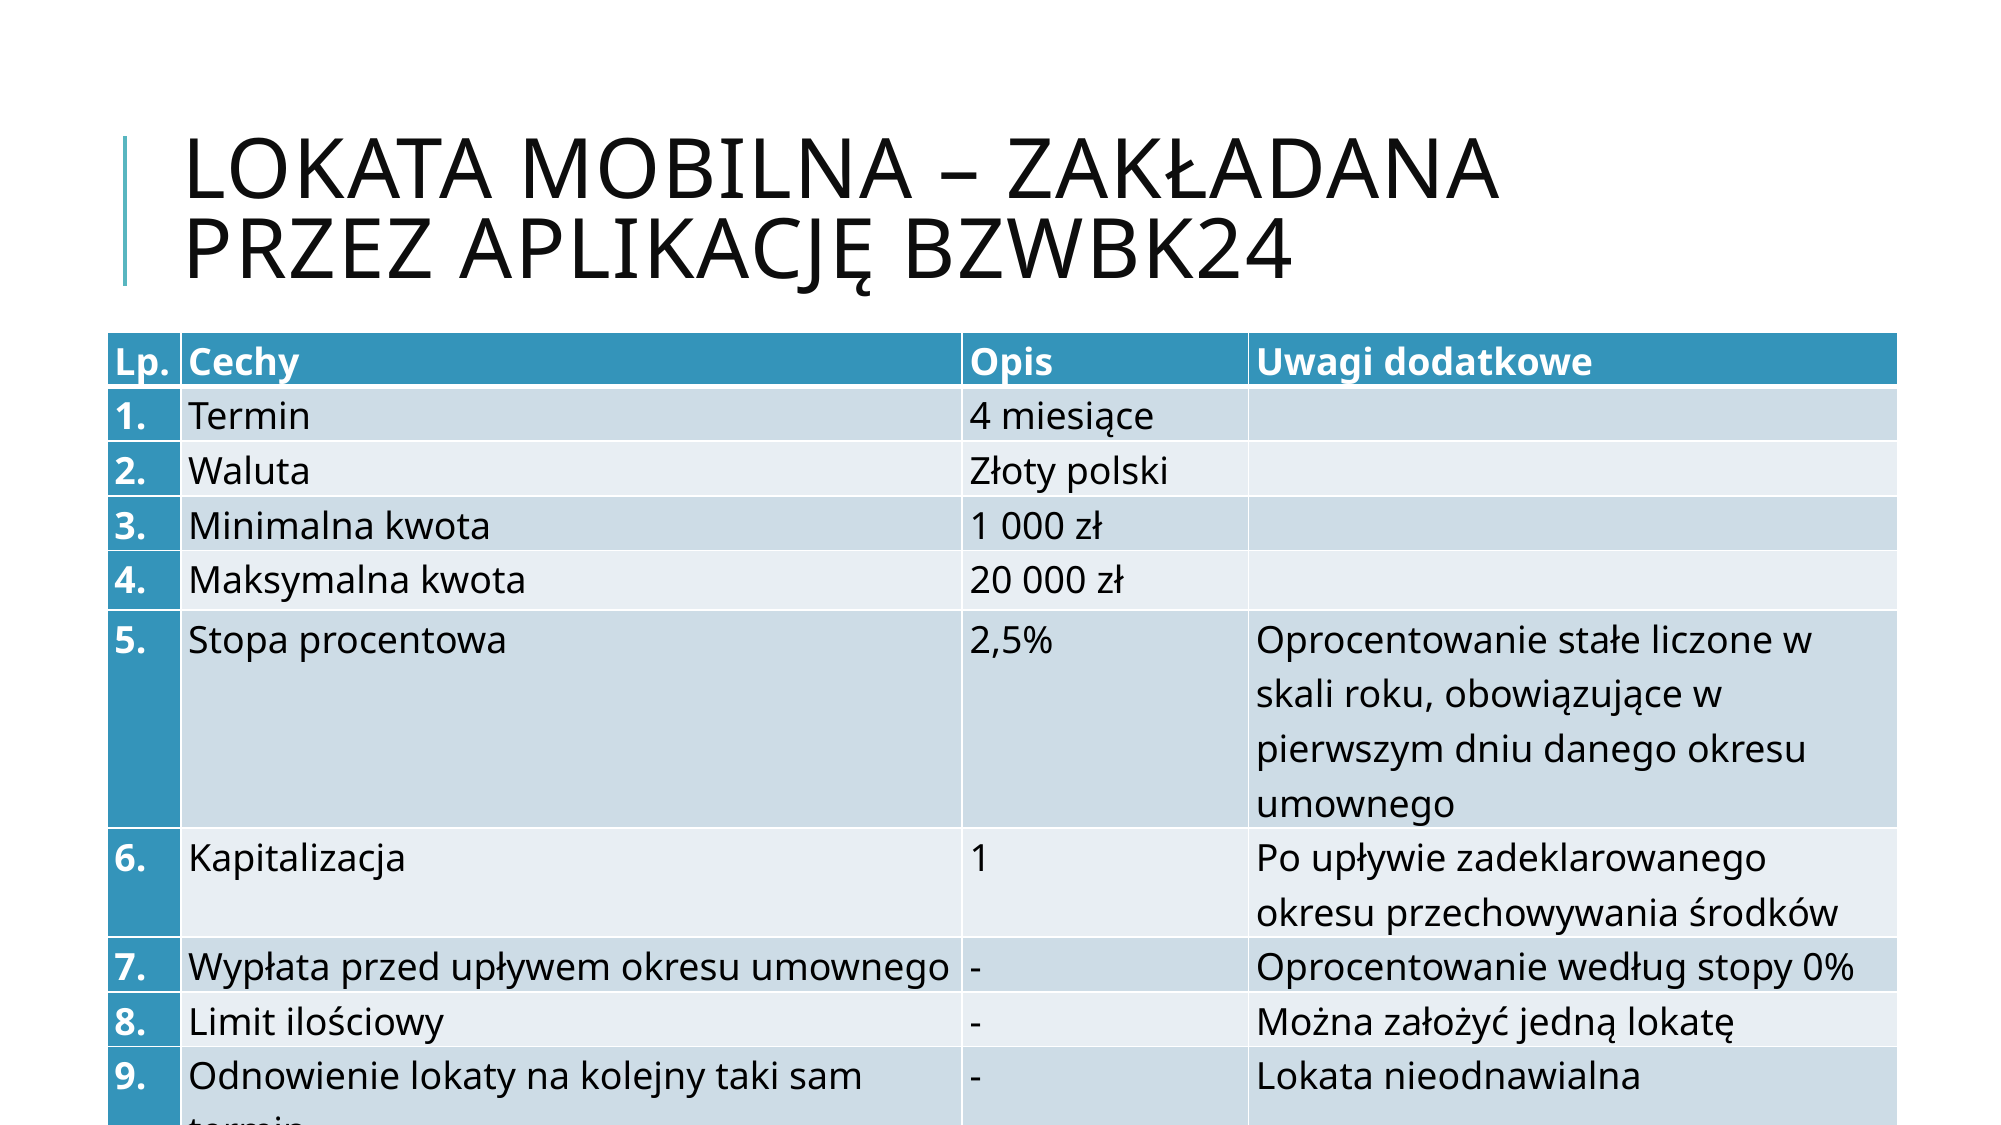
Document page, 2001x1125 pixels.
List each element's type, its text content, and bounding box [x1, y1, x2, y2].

table_cell 1 [963, 829, 1248, 936]
table_cell 8. [108, 993, 180, 1046]
table_cell Lokata nieodnawialna [1249, 1047, 1897, 1125]
table_header Cechy [182, 333, 961, 384]
table_header Opis [963, 333, 1248, 384]
table_cell Kapitalizacja [182, 829, 961, 936]
table_cell 2,5% [963, 611, 1248, 827]
table_cell [1249, 389, 1897, 440]
table_cell Złoty polski [963, 442, 1248, 495]
table_cell Wypłata przed upływem okresu umownego [182, 938, 961, 991]
table_header Lp. [108, 333, 180, 384]
table_cell 6. [108, 829, 180, 936]
table_cell 4 miesiące [963, 389, 1248, 440]
table_cell 1 000 zł [963, 497, 1248, 550]
table_cell 2. [108, 442, 180, 495]
table_header Uwagi dodatkowe [1249, 333, 1897, 384]
table_cell Można założyć jedną lokatę [1249, 993, 1897, 1046]
table_cell [1249, 497, 1897, 550]
table_cell Odnowienie lokaty na kolejny taki sam termin [182, 1047, 961, 1125]
table_cell - [963, 993, 1248, 1046]
table_cell - [963, 938, 1248, 991]
table_cell Maksymalna kwota [182, 551, 961, 609]
table_cell 20 000 zł [963, 551, 1248, 609]
table_cell Minimalna kwota [182, 497, 961, 550]
table_cell Oprocentowanie stałe liczone w skali roku, obowiązujące w pierwszym dniu danego okresu umownego [1249, 611, 1897, 827]
table_cell Termin [182, 389, 961, 440]
table_cell 4. [108, 551, 180, 609]
table_cell 3. [108, 497, 180, 550]
table_cell 7. [108, 938, 180, 991]
table_cell Waluta [182, 442, 961, 495]
table_cell Po upływie zadeklarowanego okresu przechowywania środków [1249, 829, 1897, 936]
table_cell 5. [108, 611, 180, 827]
table_cell 1. [108, 389, 180, 440]
table_cell Oprocentowanie według stopy 0% [1249, 938, 1897, 991]
table_cell Stopa procentowa [182, 611, 961, 827]
table_cell Limit ilościowy [182, 993, 961, 1046]
table_cell - [963, 1047, 1248, 1125]
table_cell 9. [108, 1047, 180, 1125]
table_cell [1249, 551, 1897, 609]
title Lokata mobilna – zakładana przez aplikację BZWBK24 [168, 91, 1763, 331]
table_cell [1249, 442, 1897, 495]
